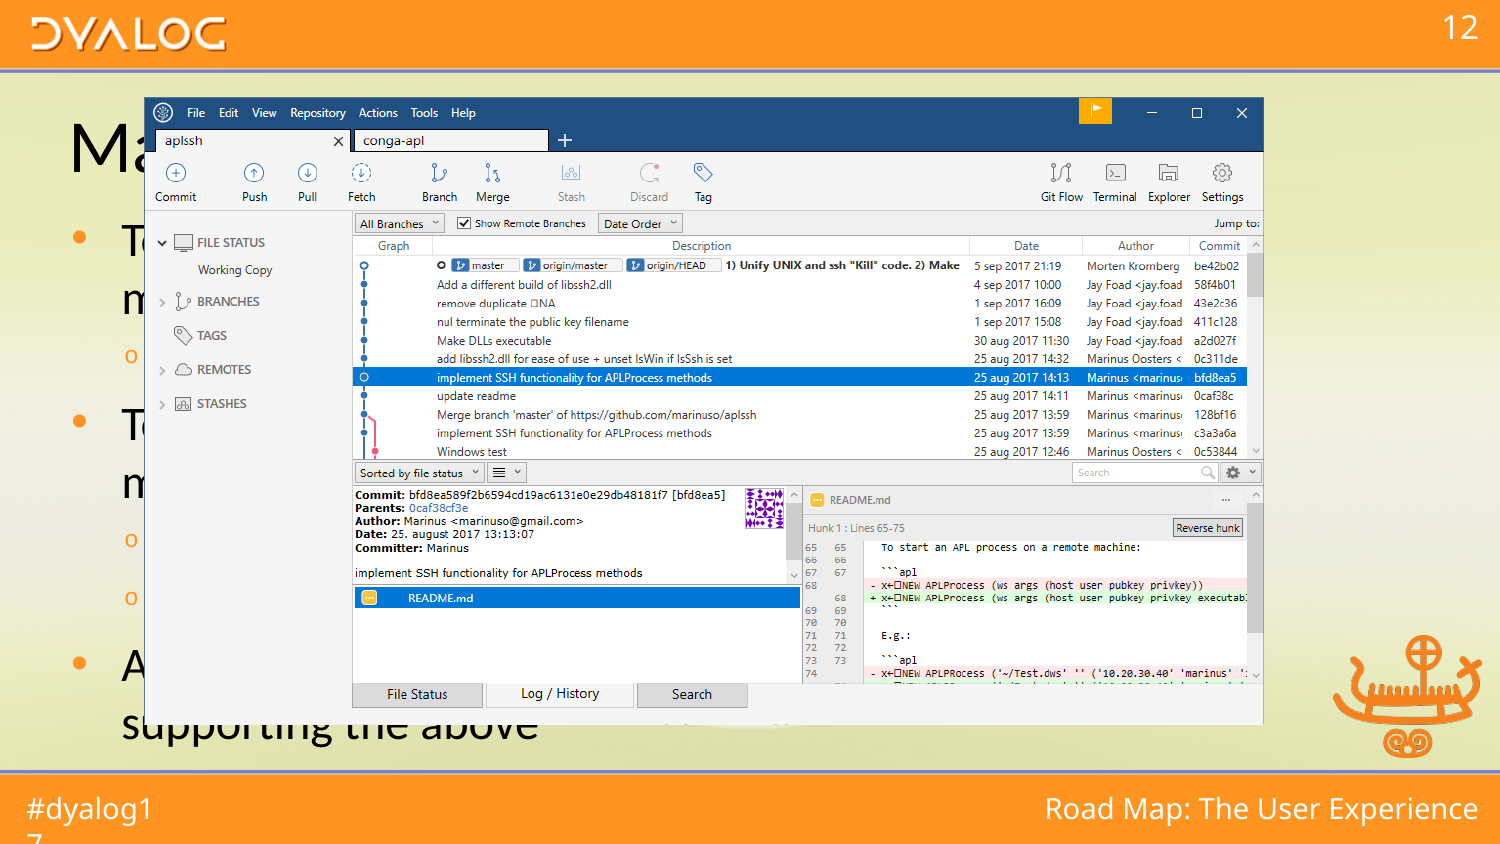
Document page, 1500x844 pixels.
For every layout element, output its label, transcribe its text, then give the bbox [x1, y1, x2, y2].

list To be able to recruit & train APLers, and to market APL internally See evangelism and newbie sections To use industry standard tools and methodologies, like Source code management Continuous deployment APL Source Code in text files is KEY to supporting the above [56, 200, 1069, 758]
title Managers Need [53, 94, 1425, 192]
picture [0, 0, 1500, 844]
